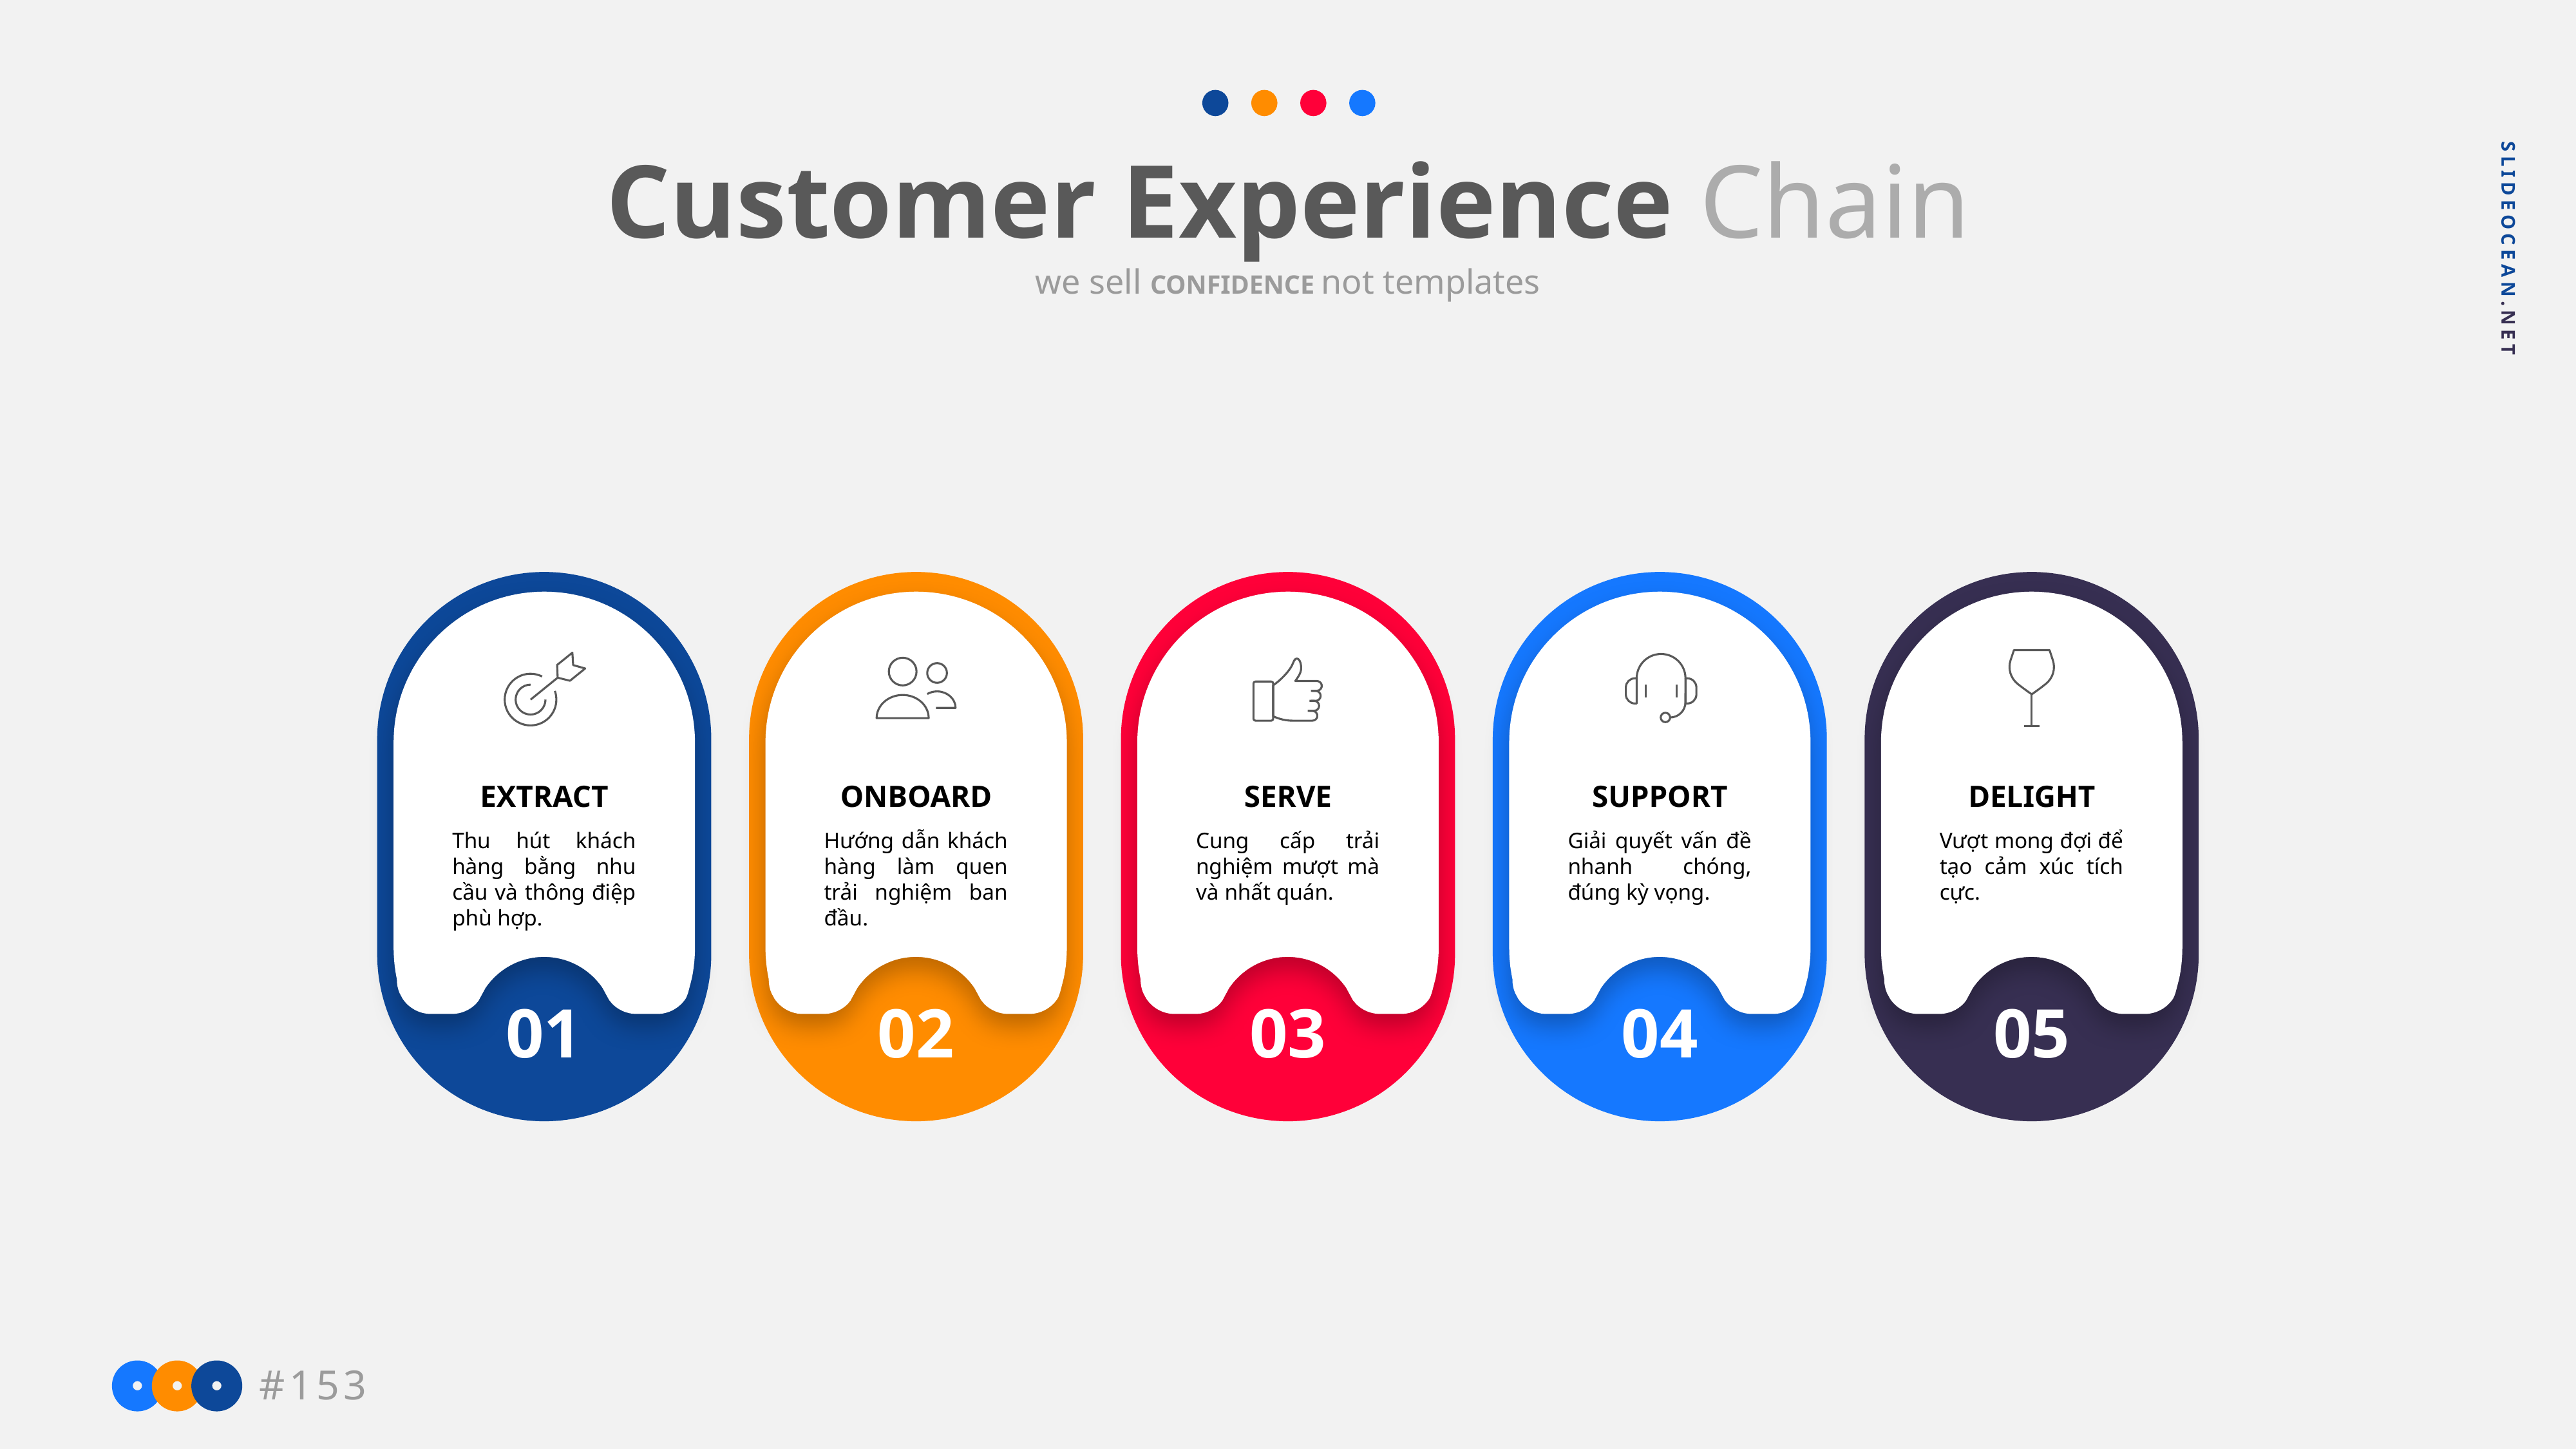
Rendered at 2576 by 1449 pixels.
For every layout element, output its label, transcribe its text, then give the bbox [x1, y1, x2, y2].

text_box [876, 695, 929, 719]
text_box 01 [484, 986, 604, 1076]
text_box [1625, 654, 1697, 723]
text_box [1299, 89, 1327, 117]
text_box [1880, 591, 2183, 1015]
text_box [889, 658, 917, 686]
text_box #153 [259, 1359, 1142, 1408]
text_box 03 [1228, 986, 1348, 1076]
text_box [1250, 89, 1278, 117]
text_box [1492, 571, 1828, 1122]
text_box [1253, 658, 1322, 721]
text_box [1864, 571, 2200, 1122]
text_box [2009, 650, 2054, 726]
text_box [1120, 571, 1456, 1122]
text_box Customer Experience Chain [596, 132, 1980, 263]
text_box [927, 663, 947, 683]
text_box 05 [1972, 986, 2092, 1076]
text_box [1201, 89, 1229, 117]
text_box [1170, 772, 1406, 910]
text_box [1137, 591, 1439, 1015]
text_box [376, 571, 712, 1122]
text_box we sell CONFIDENCE not templates [1026, 255, 1550, 306]
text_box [1913, 772, 2150, 910]
text_box [764, 591, 1068, 1015]
text_box [1508, 591, 1812, 1015]
text_box 04 [1600, 986, 1720, 1076]
text_box [927, 691, 956, 708]
text_box 02 [856, 986, 976, 1076]
text_box [504, 652, 585, 726]
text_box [426, 772, 663, 936]
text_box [797, 772, 1035, 910]
text_box [1348, 89, 1376, 117]
text_box [748, 571, 1084, 1122]
text_box [393, 591, 696, 1015]
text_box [1541, 772, 1779, 910]
